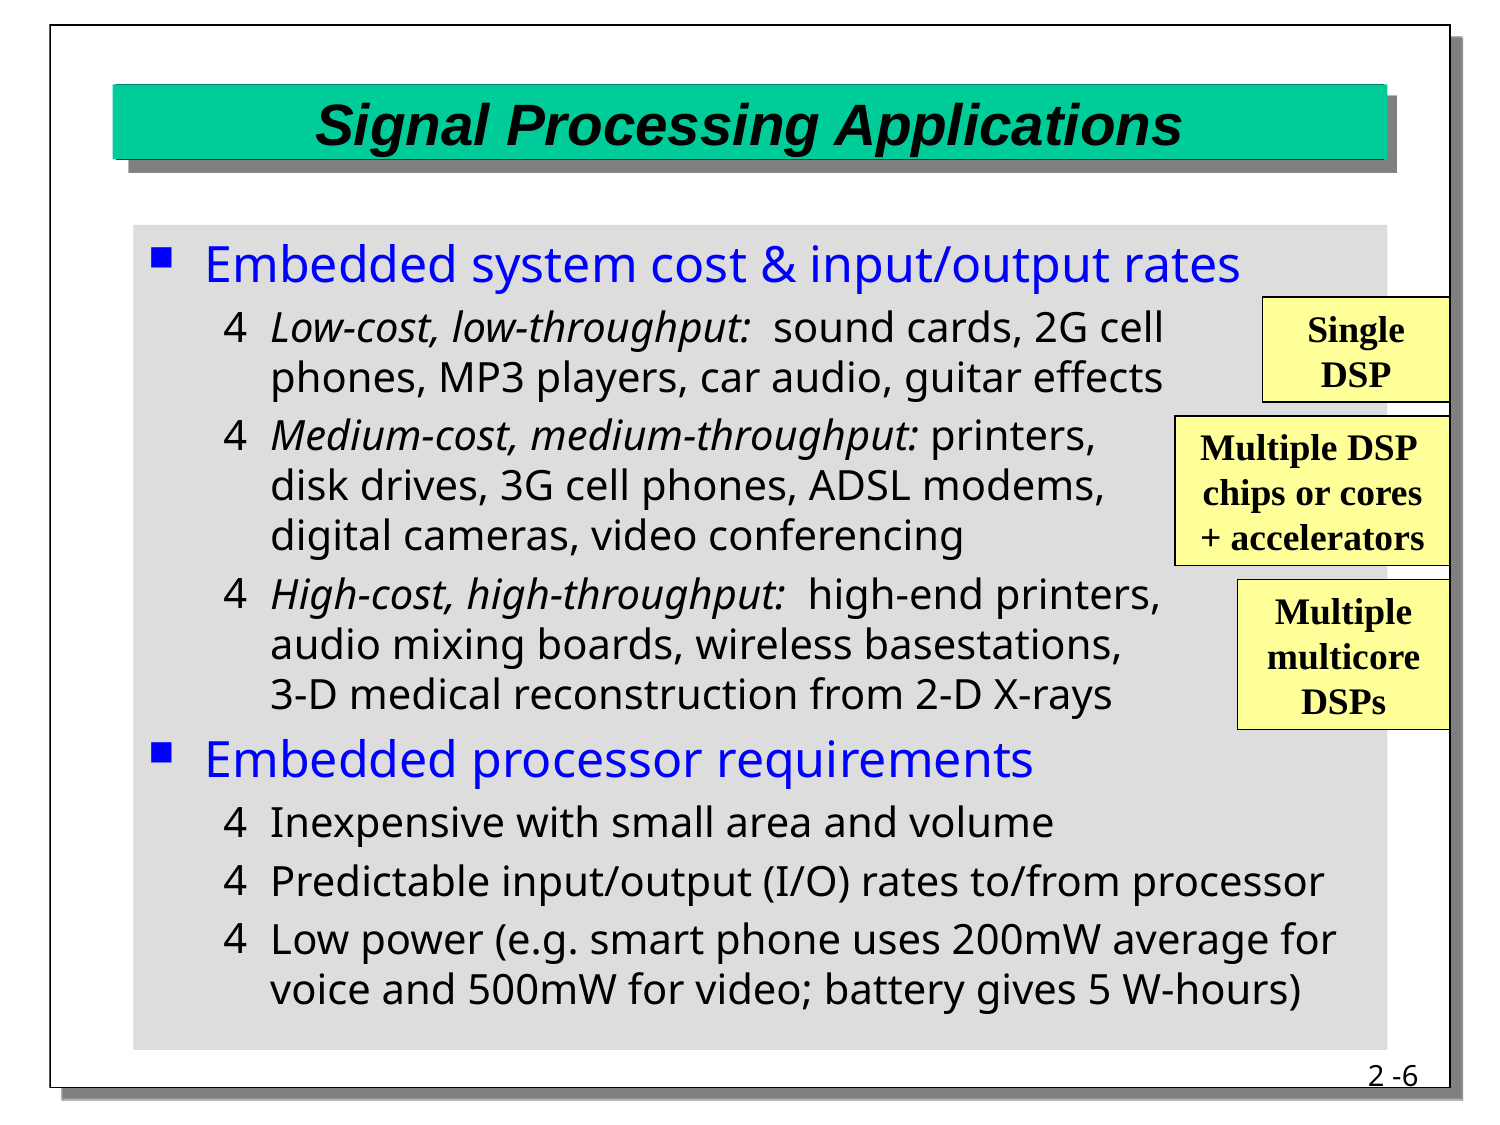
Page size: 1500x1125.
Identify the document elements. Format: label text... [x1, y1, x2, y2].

text_box Multiple multicore DSPs [1237, 579, 1450, 730]
text_box Single DSP [1262, 297, 1450, 402]
list Embedded system cost & input/output rates Low-cost, low-throughput: sound cards, 2G cell phones, MP3 players, car audio, guitar effects Medium-cost, medium-throughput: printers, disk drives, 3G cell phones, ADSL modems, digital cameras, video conferencing High-cost, high-throughput: high-end printers, audio mixing boards, wireless basestations, 3-D medical reconstruction from 2-D X-rays Embedded processor requirements Inexpensive with small area and volume Predictable input/output (I/O) rates to/from processor Low power (e.g. smart phone uses 200mW average for voice and 500mW for video; battery gives 5 W-hours) [133, 224, 1388, 1051]
text_box Multiple DSP chips or cores + accelerators [1175, 415, 1450, 566]
title Signal Processing Applications [112, 84, 1388, 160]
